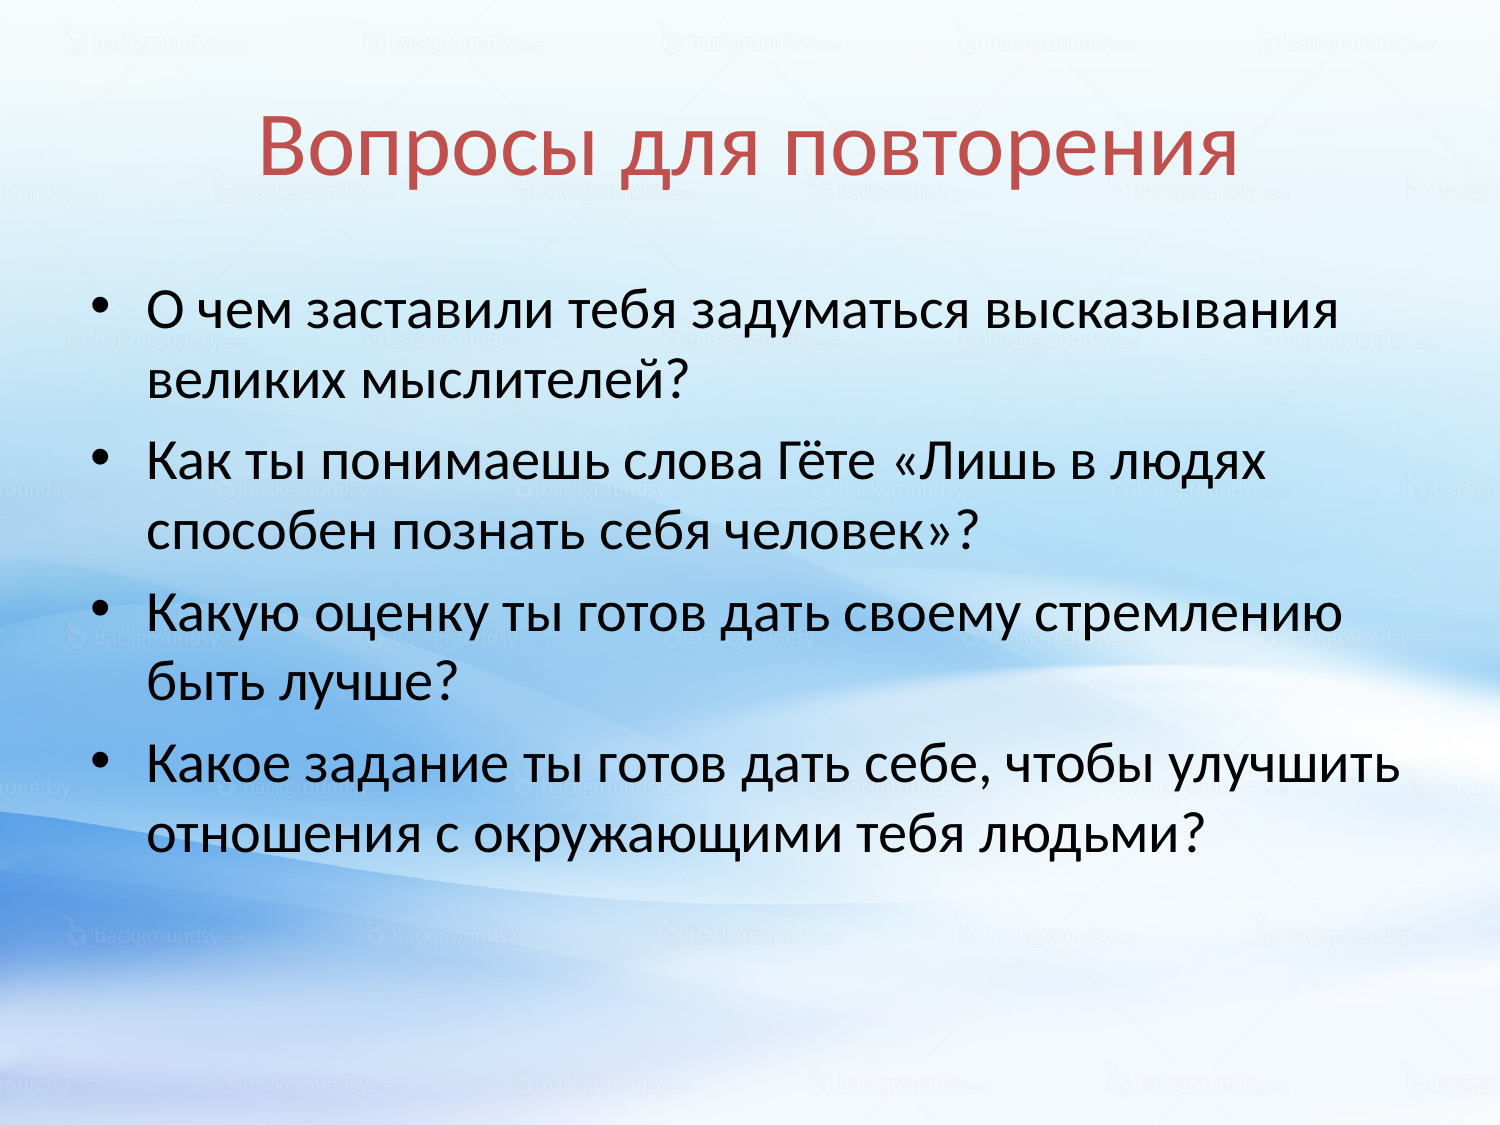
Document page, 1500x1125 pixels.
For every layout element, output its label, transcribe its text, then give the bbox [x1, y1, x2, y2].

picture [0, 0, 1500, 1125]
title Вопросы для повторения [75, 45, 1425, 233]
list О чем заставили тебя задуматься высказывания великих мыслителей? Как ты понимаешь слова Гёте «Лишь в людях способен познать себя человек»? Какую оценку ты готов дать своему стремлению быть лучше? Какое задание ты готов дать себе, чтобы улучшить отношения с окружающими тебя людьми? [75, 262, 1425, 1005]
